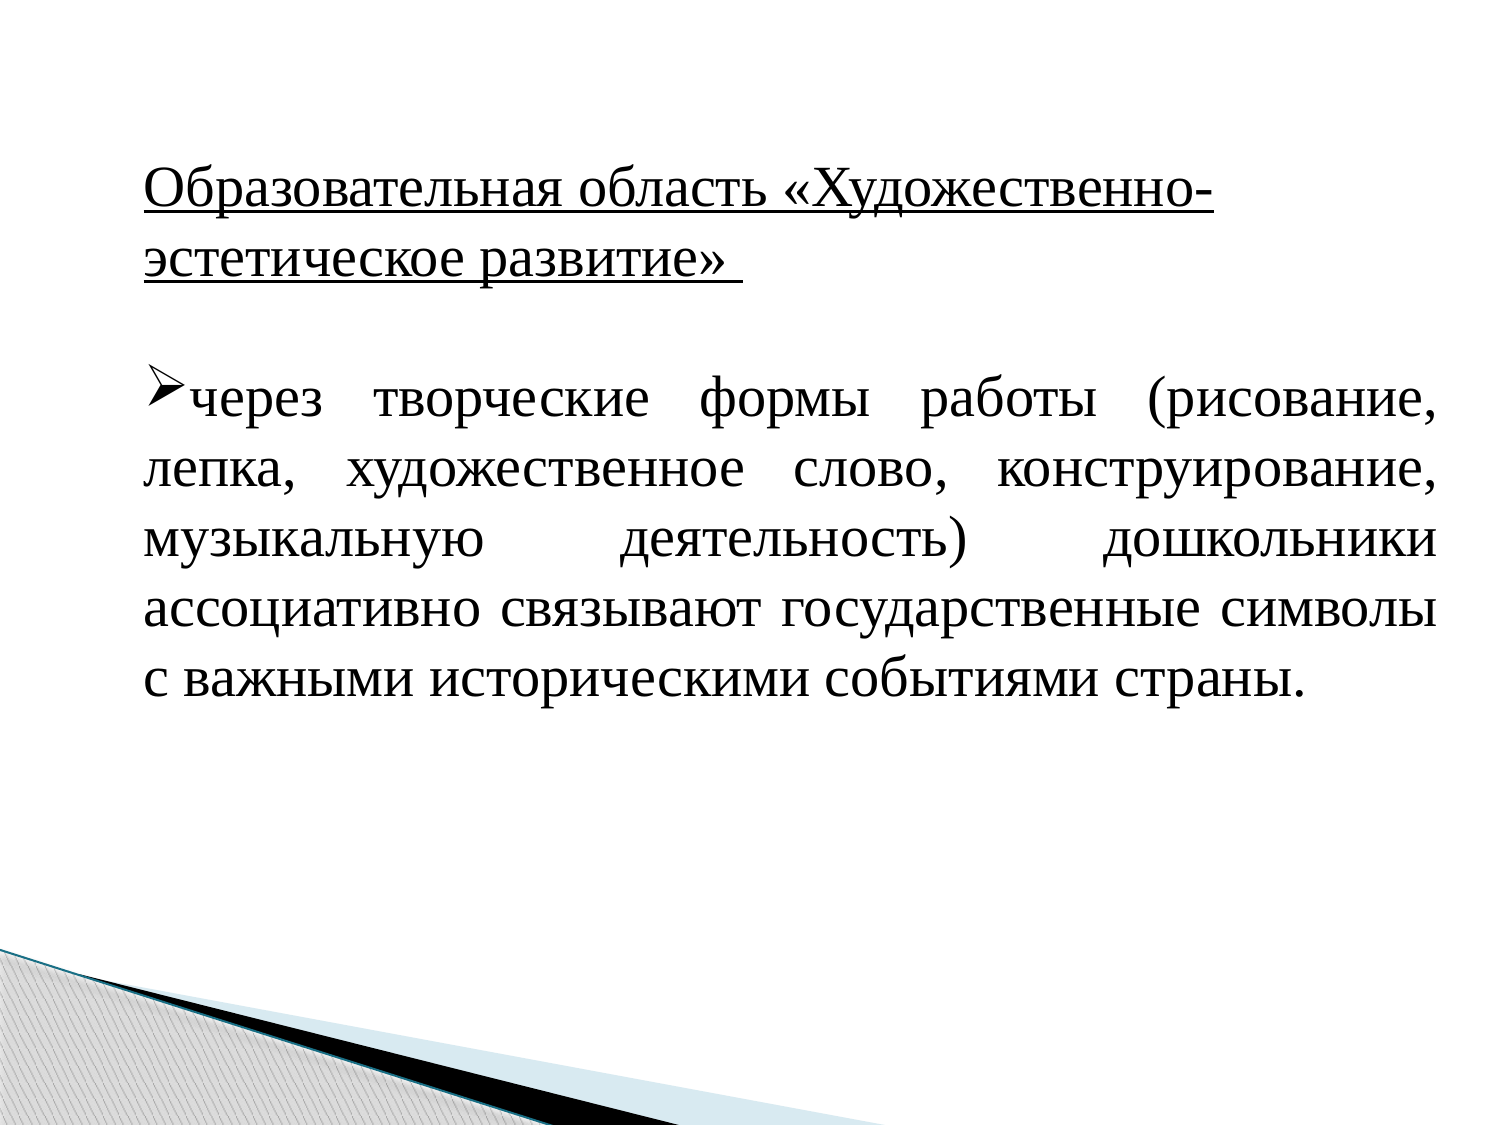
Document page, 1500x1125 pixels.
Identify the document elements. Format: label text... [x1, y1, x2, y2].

text_box Образовательная область «Художественно-эстетическое развитие» через творческие формы работы (рисование, лепка, художественное слово, конструирование, музыкальную деятельность) дошкольники ассоциативно связывают государственные символы с важными историческими событиями страны. [128, 140, 1454, 716]
